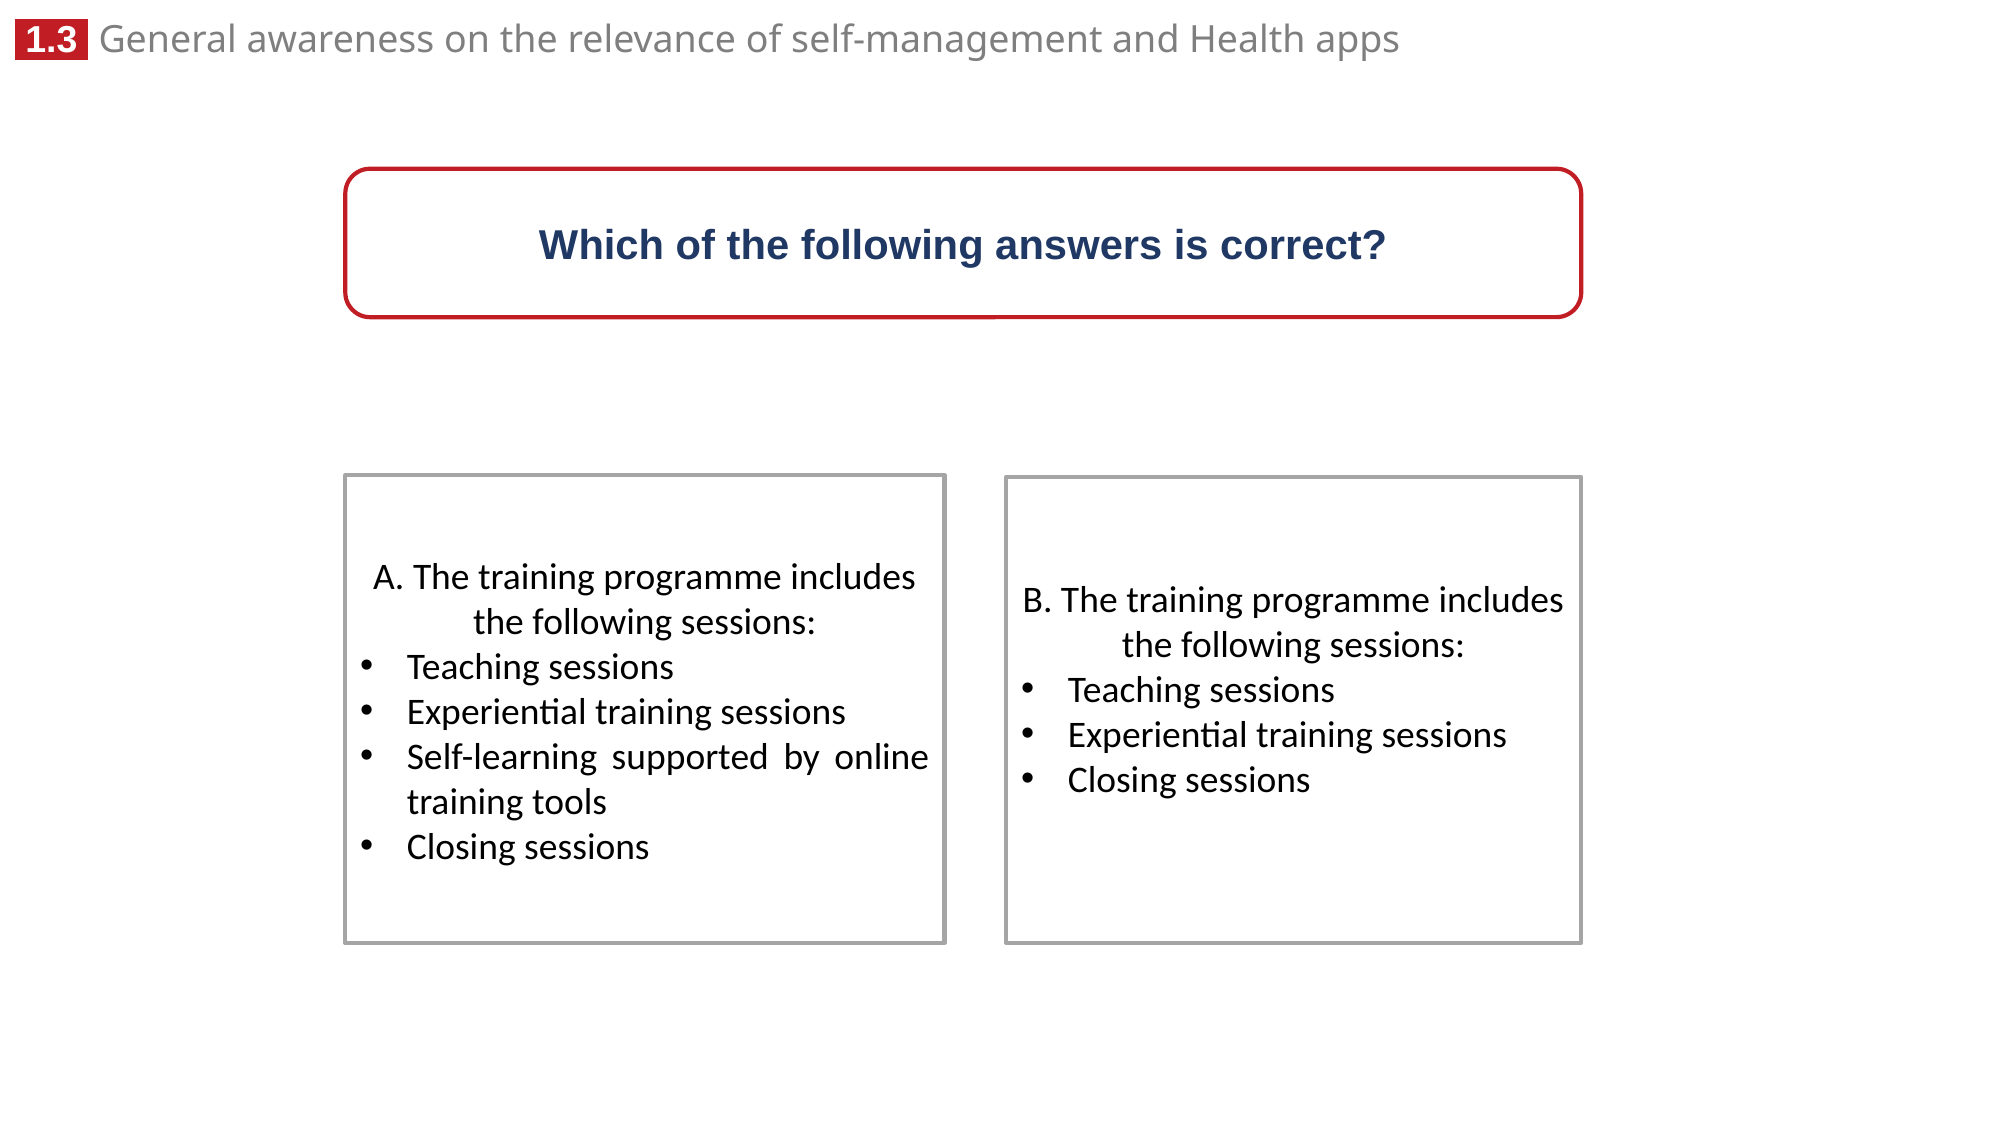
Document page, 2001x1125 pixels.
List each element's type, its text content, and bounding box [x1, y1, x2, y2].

text_box B. The training programme includes the following sessions: Teaching sessions Experiential training sessions Closing sessions [1004, 475, 1583, 945]
text_box A. The training programme includes the following sessions: Teaching sessions Experiential training sessions Self-learning supported by online training tools Closing sessions [343, 473, 947, 945]
text_box Which of the following answers is correct? [343, 166, 1584, 320]
